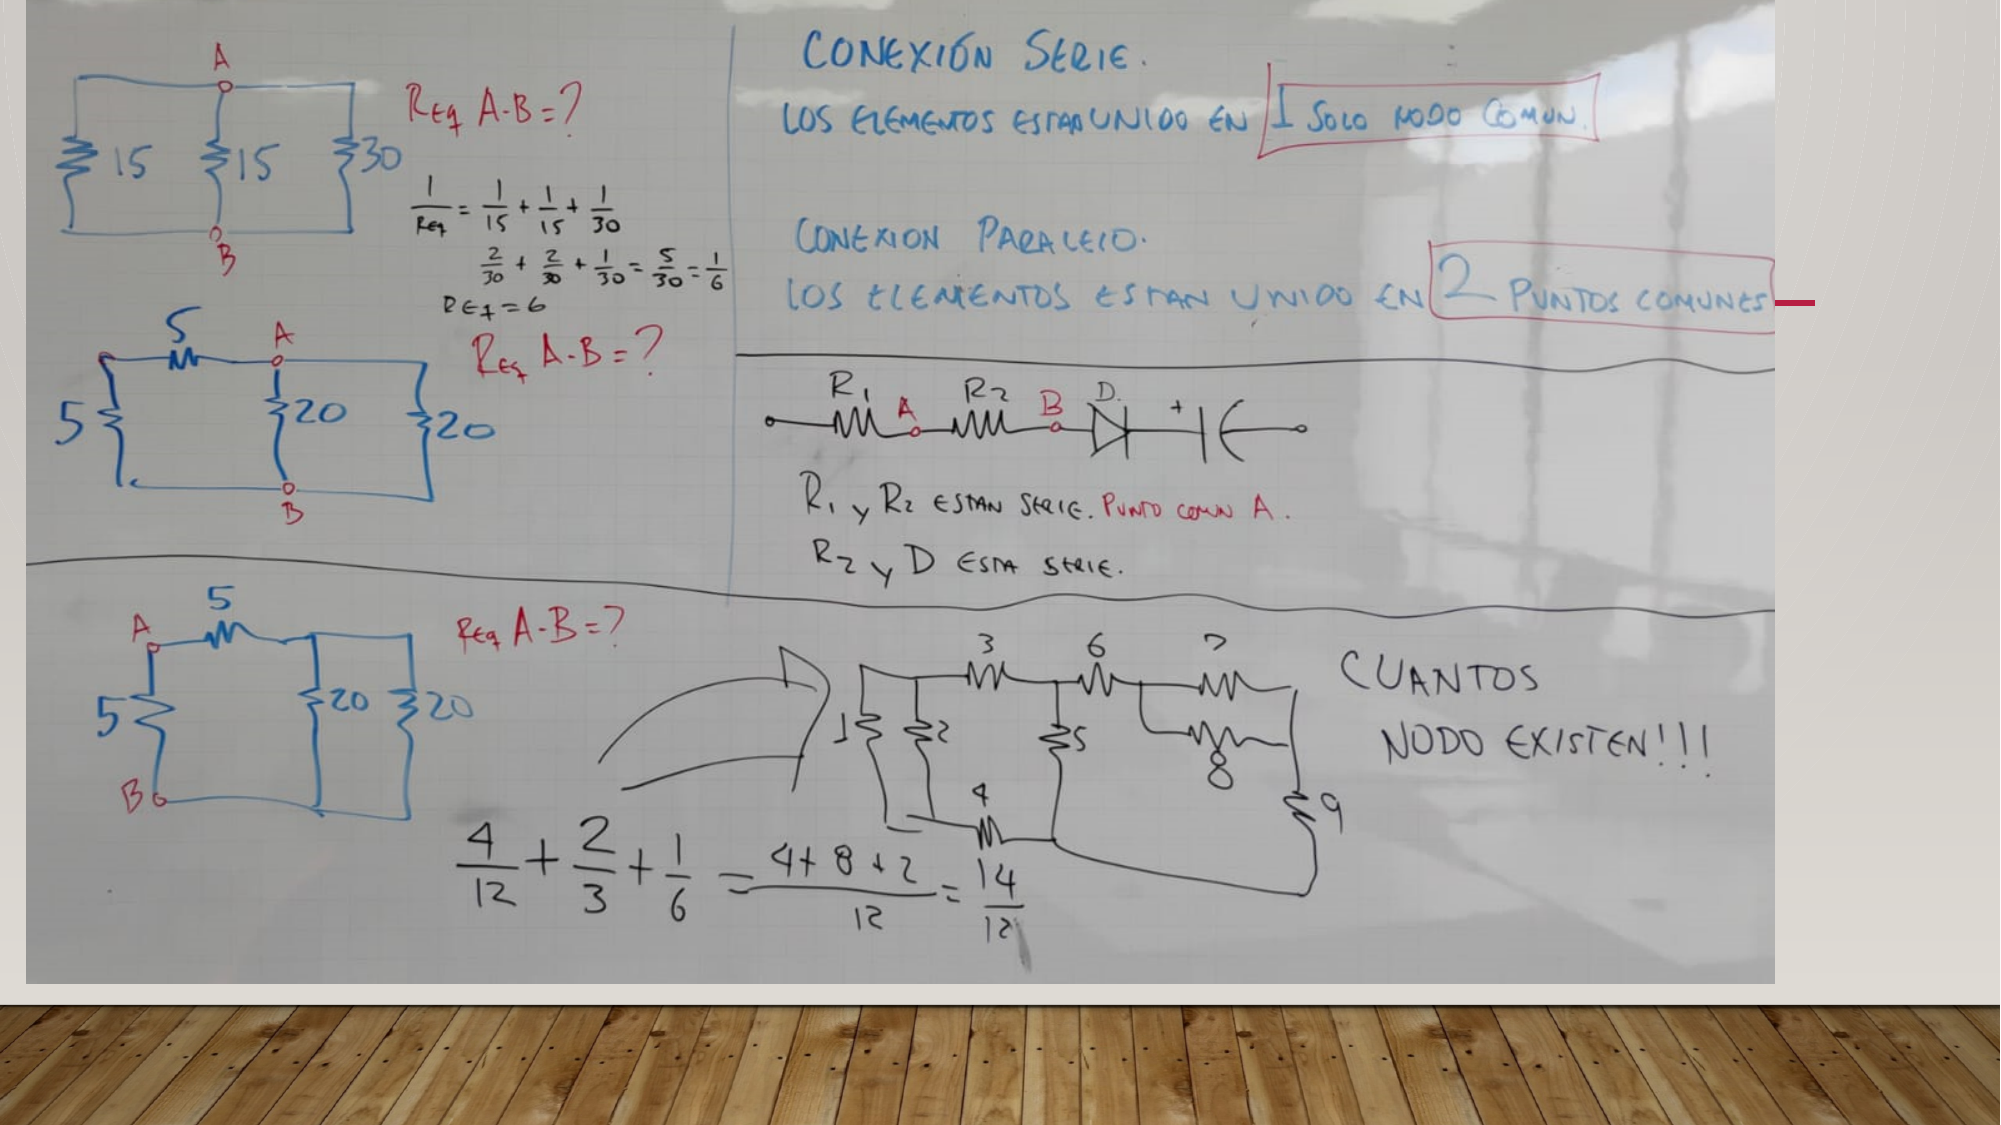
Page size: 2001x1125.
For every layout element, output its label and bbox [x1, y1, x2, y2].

picture [25, 0, 1776, 985]
picture [0, 1005, 2000, 1125]
